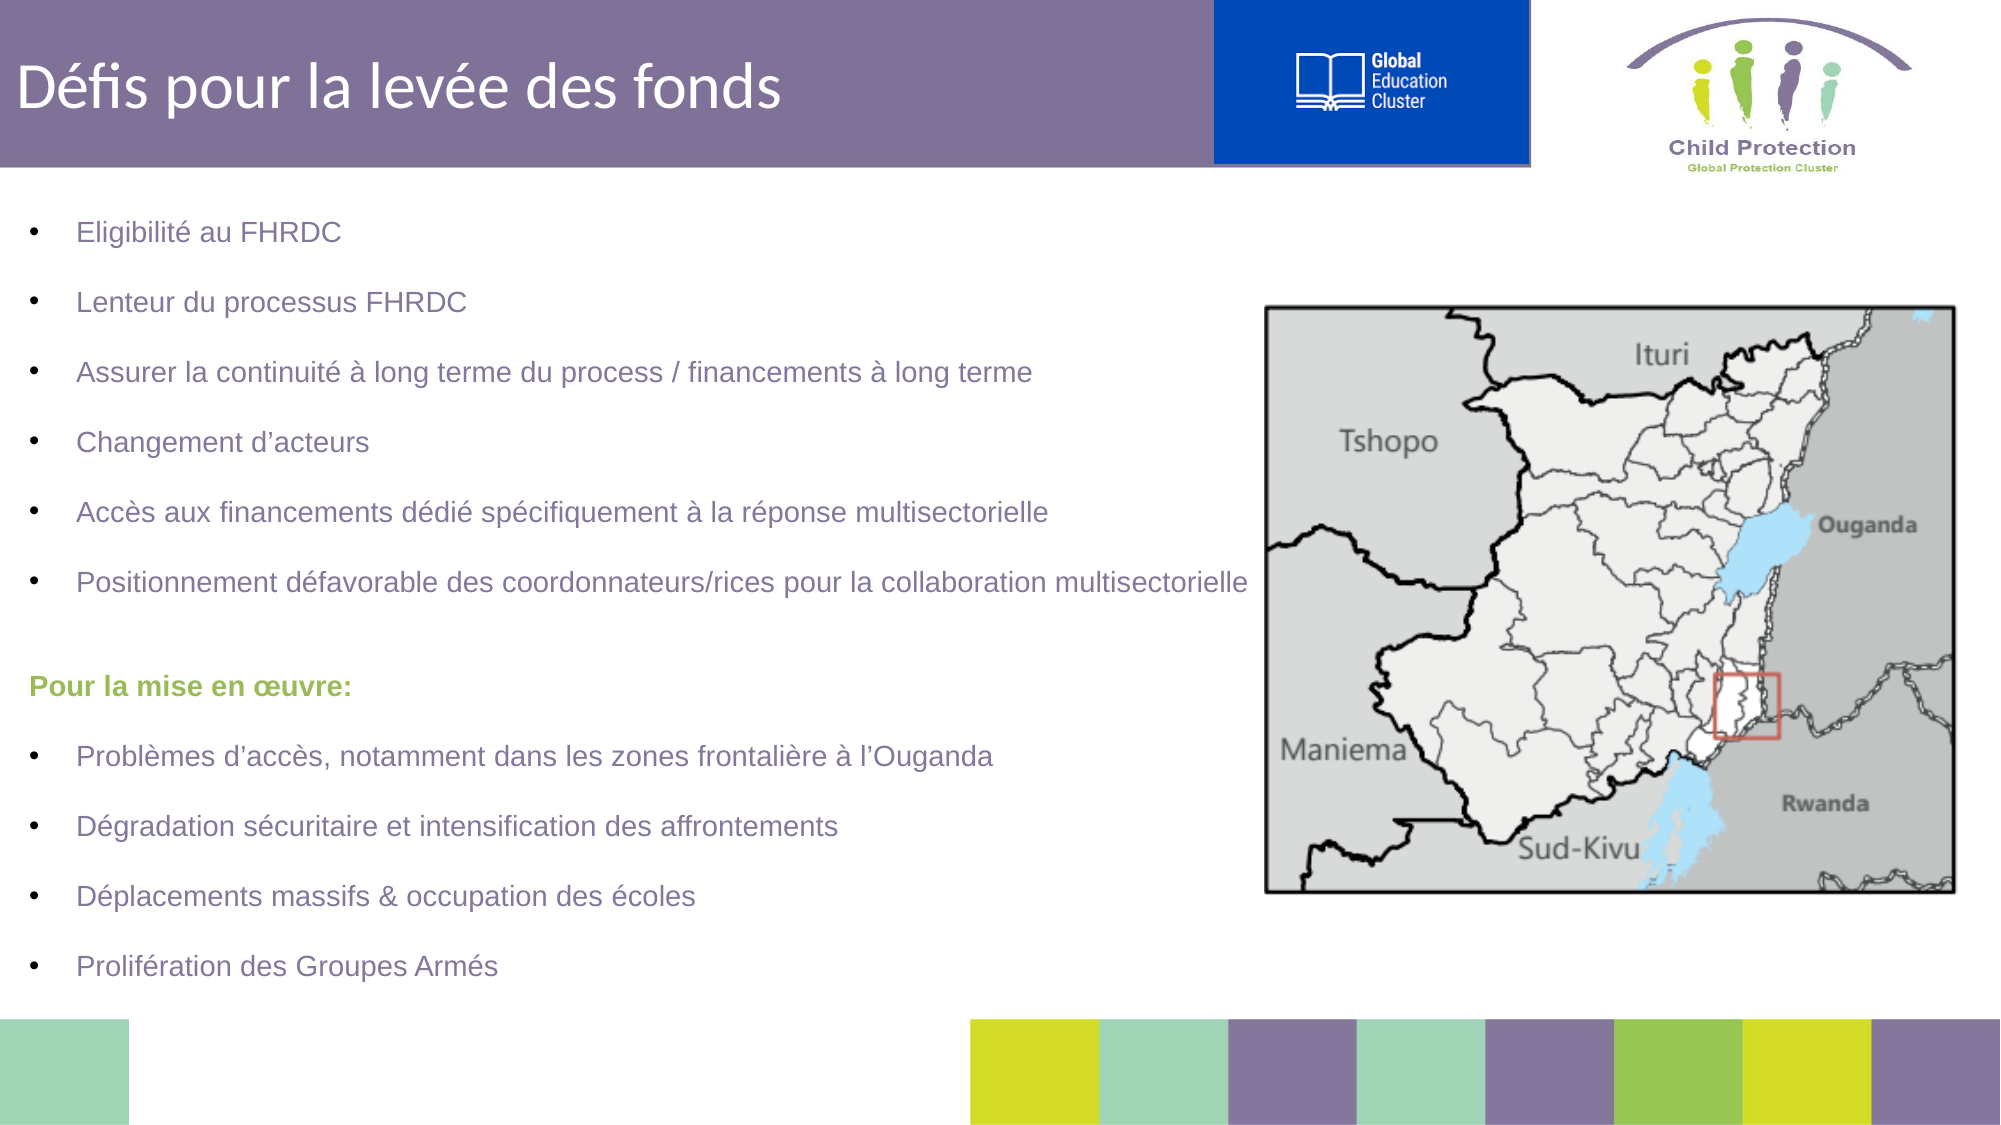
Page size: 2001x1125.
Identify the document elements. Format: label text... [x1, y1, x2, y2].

picture [0, 1019, 2000, 1125]
title Défis pour la levée des fonds [1, 34, 1209, 130]
text_box Eligibilité au FHRDC Lenteur du processus FHRDC Assurer la continuité à long terme du process / financements à long terme Changement d’acteurs Accès aux financements dédié spécifiquement à la réponse multisectorielle Positionnement défavorable des coordonnateurs/rices pour la collaboration multisectorielle Pour la mise en œuvre: Problèmes d’accès, notamment dans les zones frontalière à l’Ouganda Dégradation sécuritaire et intensification des affrontements Déplacements massifs & occupation des écoles Prolifération des Groupes Armés [14, 170, 1359, 1025]
picture [0, 0, 2000, 175]
picture [1263, 300, 1961, 906]
